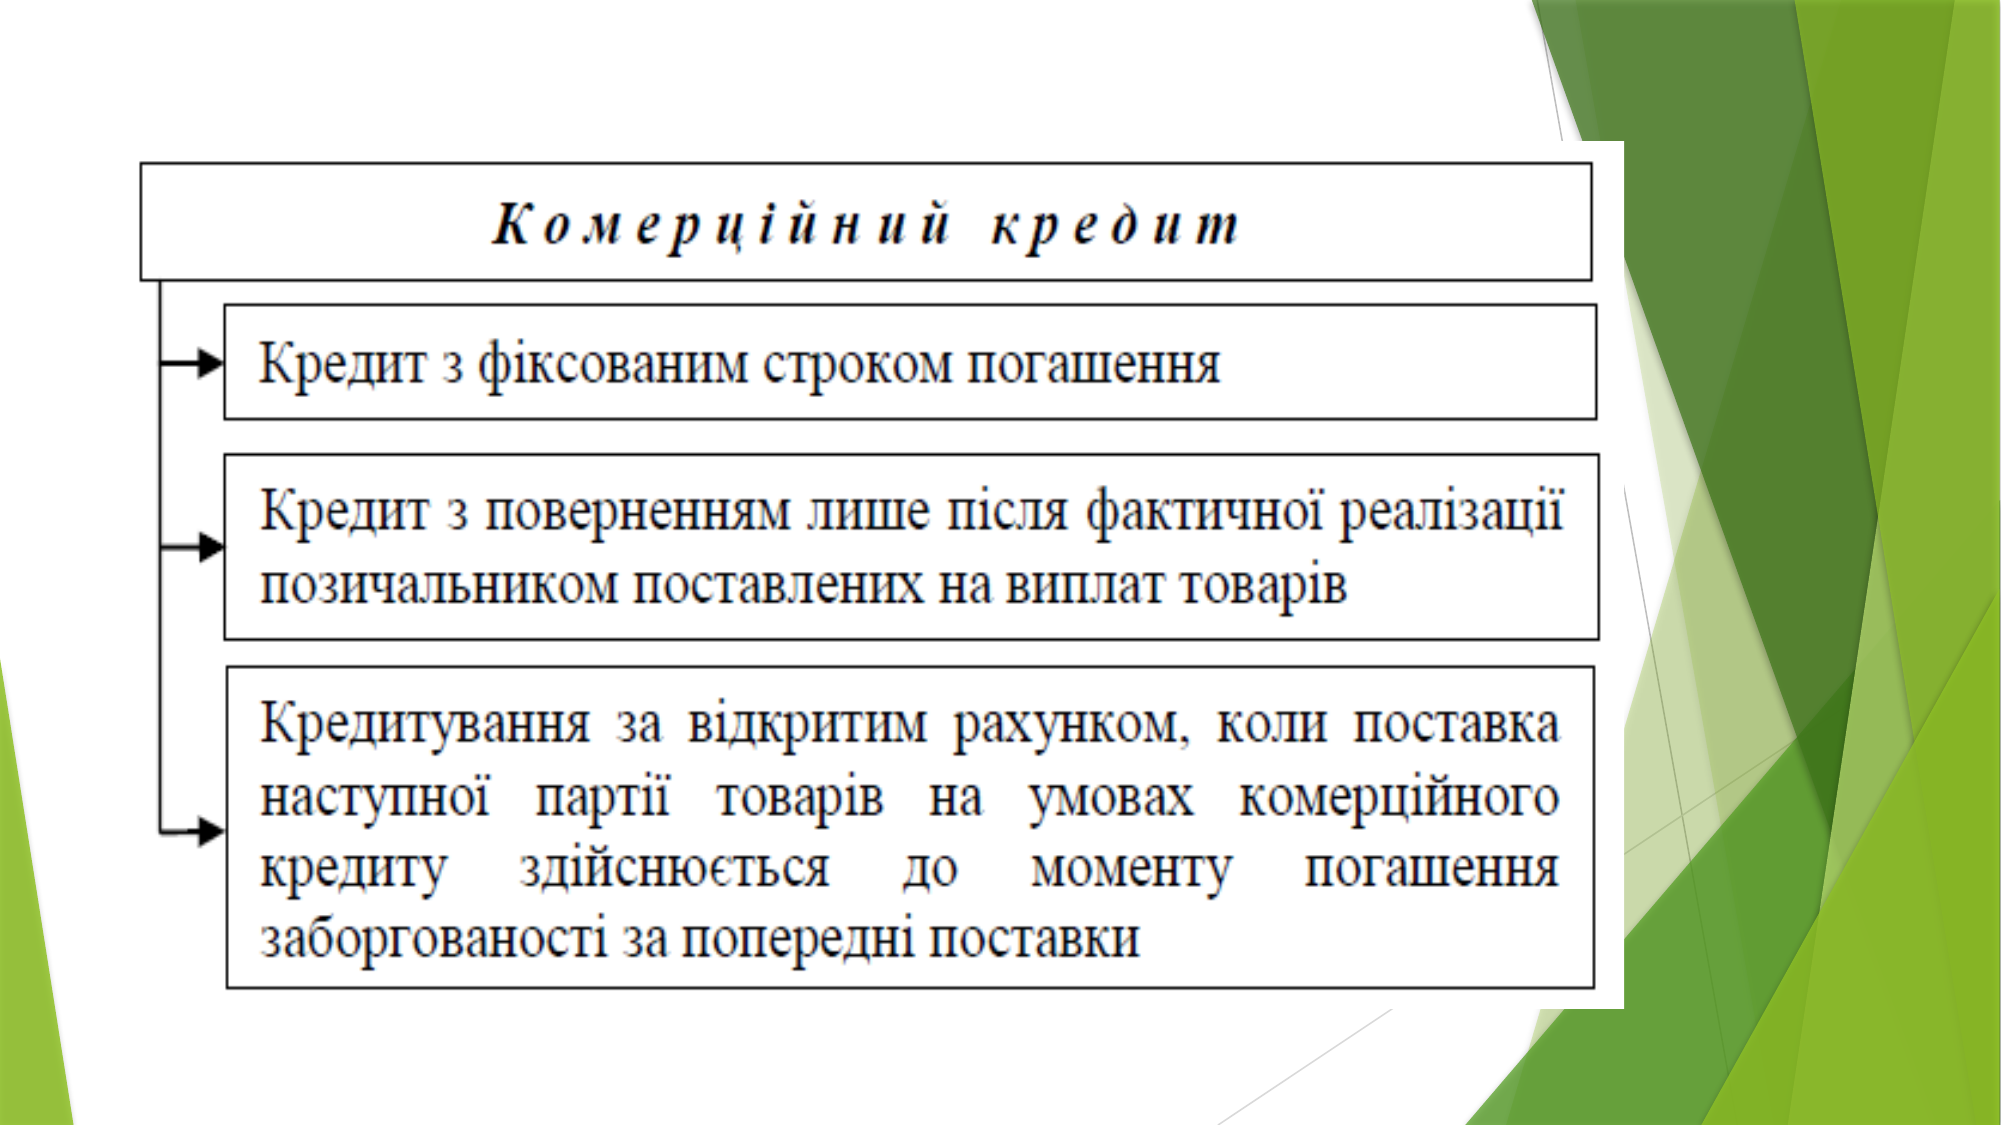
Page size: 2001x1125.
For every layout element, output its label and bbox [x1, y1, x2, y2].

list [125, 140, 1625, 1009]
